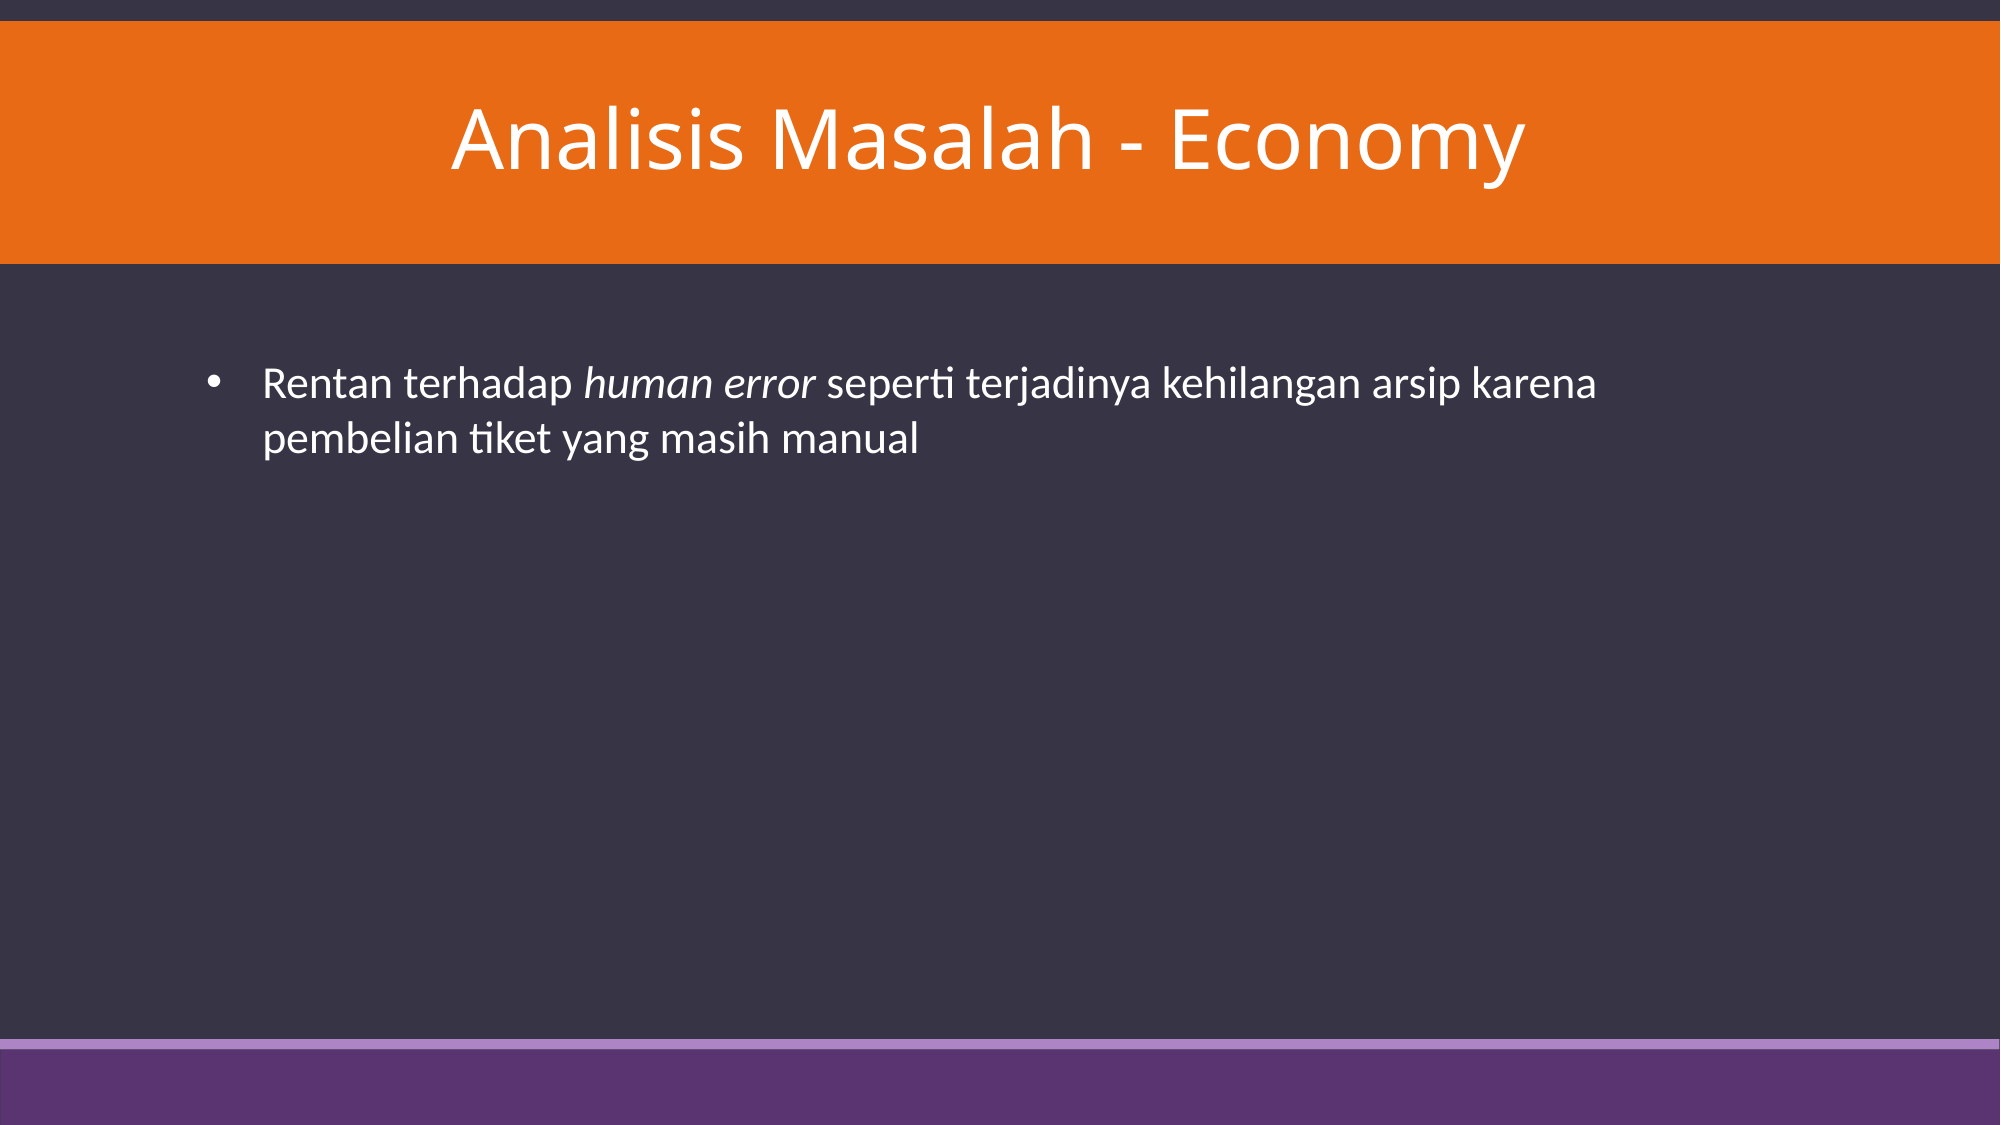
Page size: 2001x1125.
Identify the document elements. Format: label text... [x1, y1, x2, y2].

picture [0, 21, 2000, 265]
text_box Rentan terhadap human error seperti terjadinya kehilangan arsip karena pembelian tiket yang masih manual [191, 345, 1776, 531]
